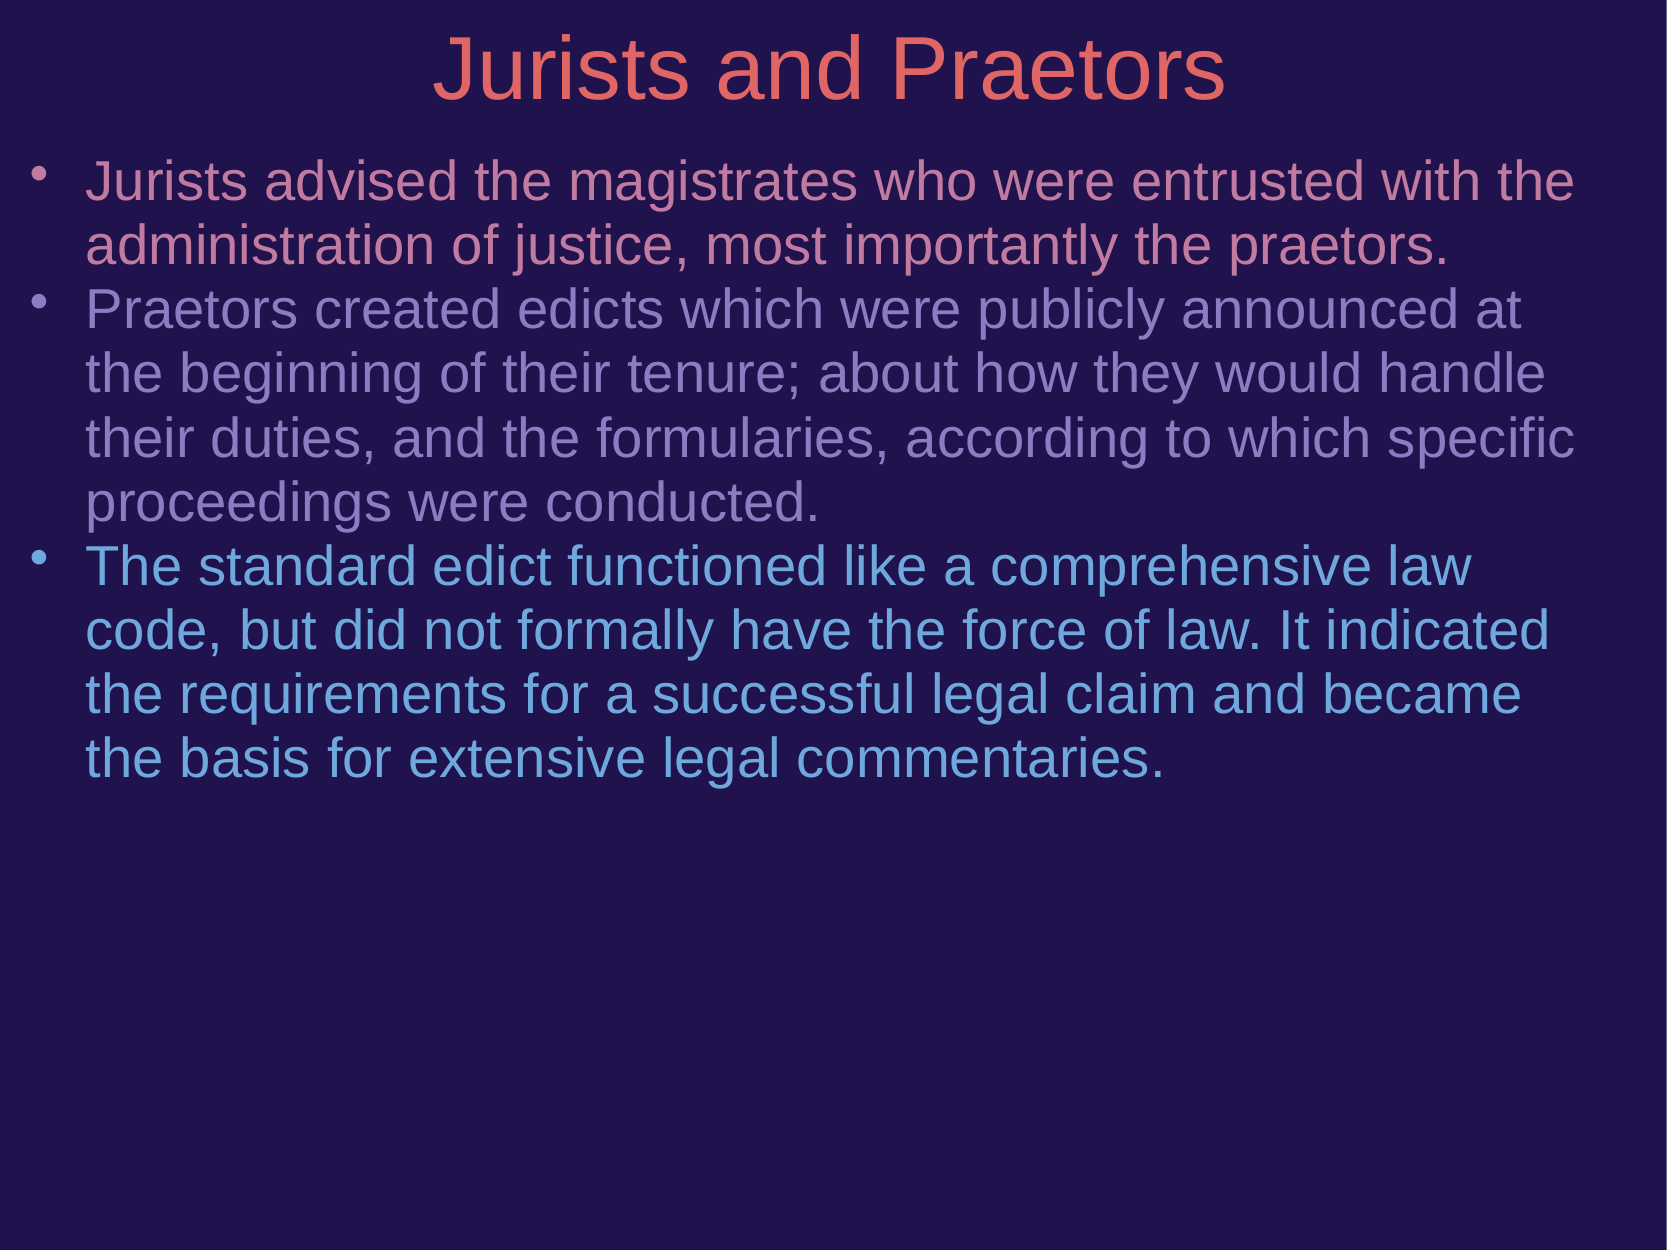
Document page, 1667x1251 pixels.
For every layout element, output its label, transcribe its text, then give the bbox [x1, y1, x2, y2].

list Jurists advised the magistrates who were entrusted with the administration of justice, most importantly the praetors. Praetors created edicts which were publicly announced at the beginning of their tenure; about how they would handle their duties, and the formularies, according to which specific proceedings were conducted. The standard edict functioned like a comprehensive law code, but did not formally have the force of law. It indicated the requirements for a successful legal claim and became the basis for extensive legal commentaries. [10, 149, 1609, 1167]
title Jurists and Praetors [36, 17, 1624, 168]
